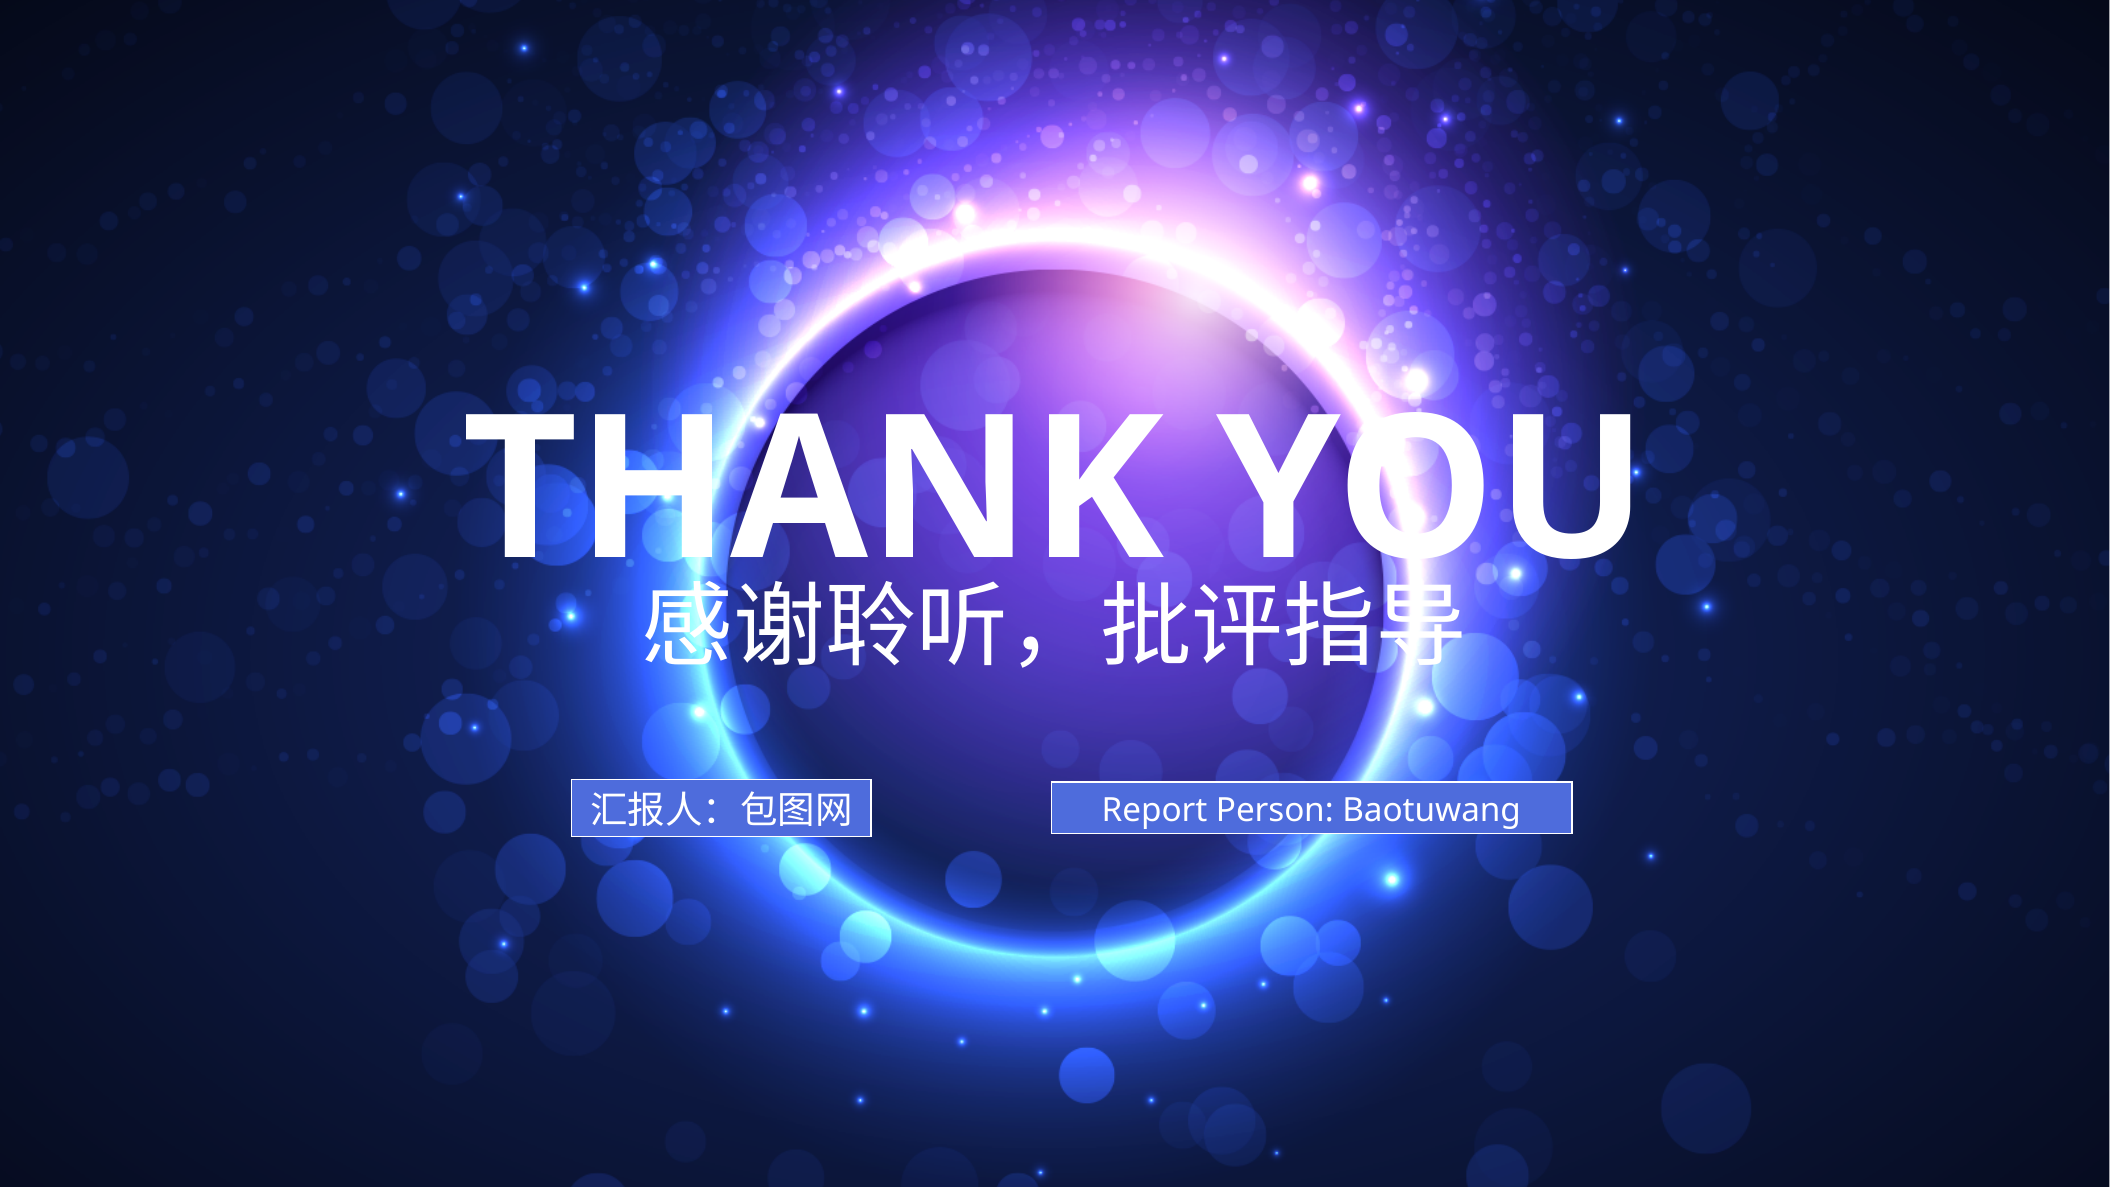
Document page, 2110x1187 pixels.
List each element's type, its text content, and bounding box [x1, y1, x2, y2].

text_box Thank you [428, 357, 1682, 598]
text_box 感谢聆听，批评指导 [584, 567, 1525, 678]
text_box Report Person: Baotuwang [1051, 781, 1572, 834]
text_box 汇报人：包图网 [571, 779, 872, 837]
text_box [0, 0, 2110, 1187]
